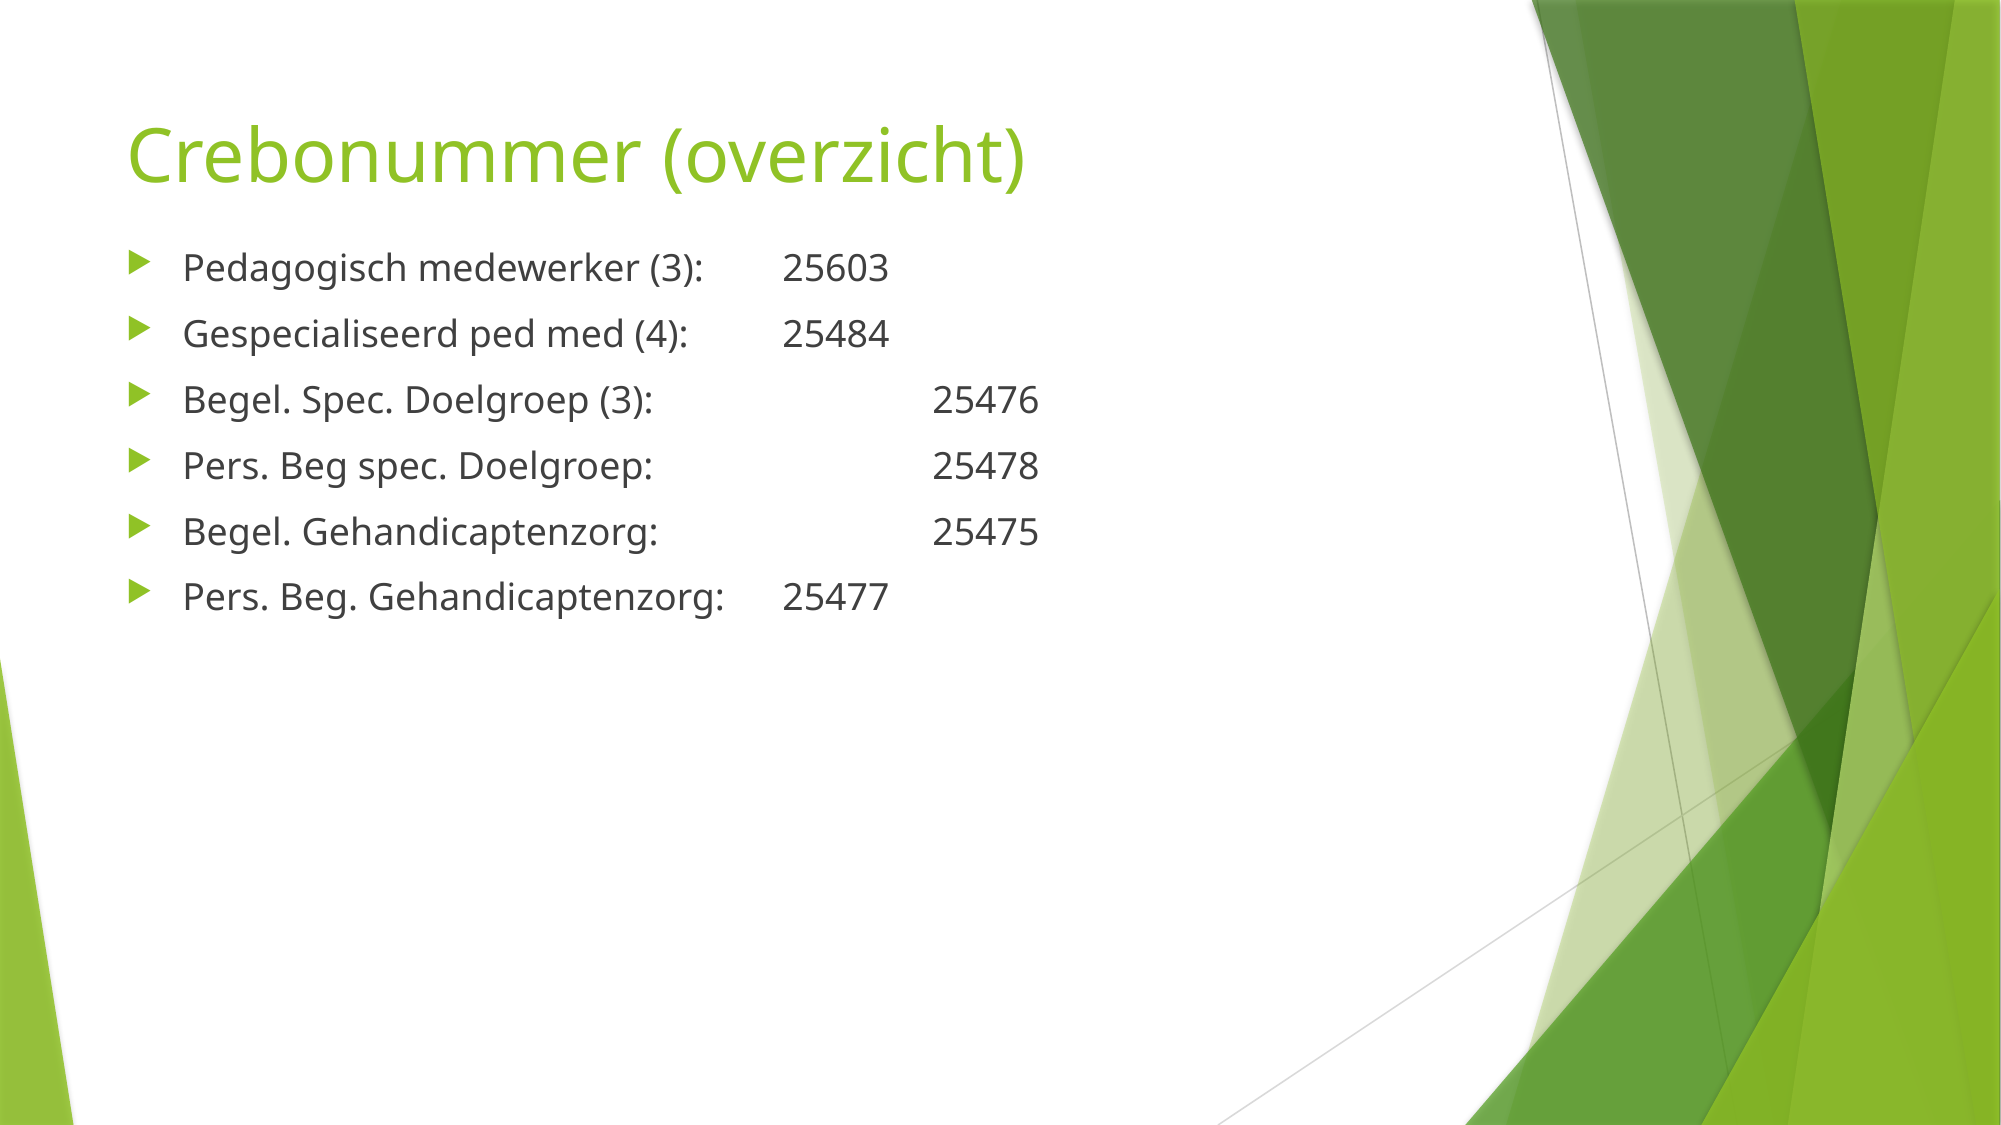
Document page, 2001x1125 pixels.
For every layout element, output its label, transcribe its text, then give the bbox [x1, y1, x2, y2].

title Crebonummer (overzicht) [111, 99, 1522, 236]
list Pedagogisch medewerker (3): 25603 Gespecialiseerd ped med (4): 25484 Begel. Spec. Doelgroep (3): 25476 Pers. Beg spec. Doelgroep: 25478 Begel. Gehandicaptenzorg: 25475 Pers. Beg. Gehandicaptenzorg: 25477 [111, 236, 1522, 874]
